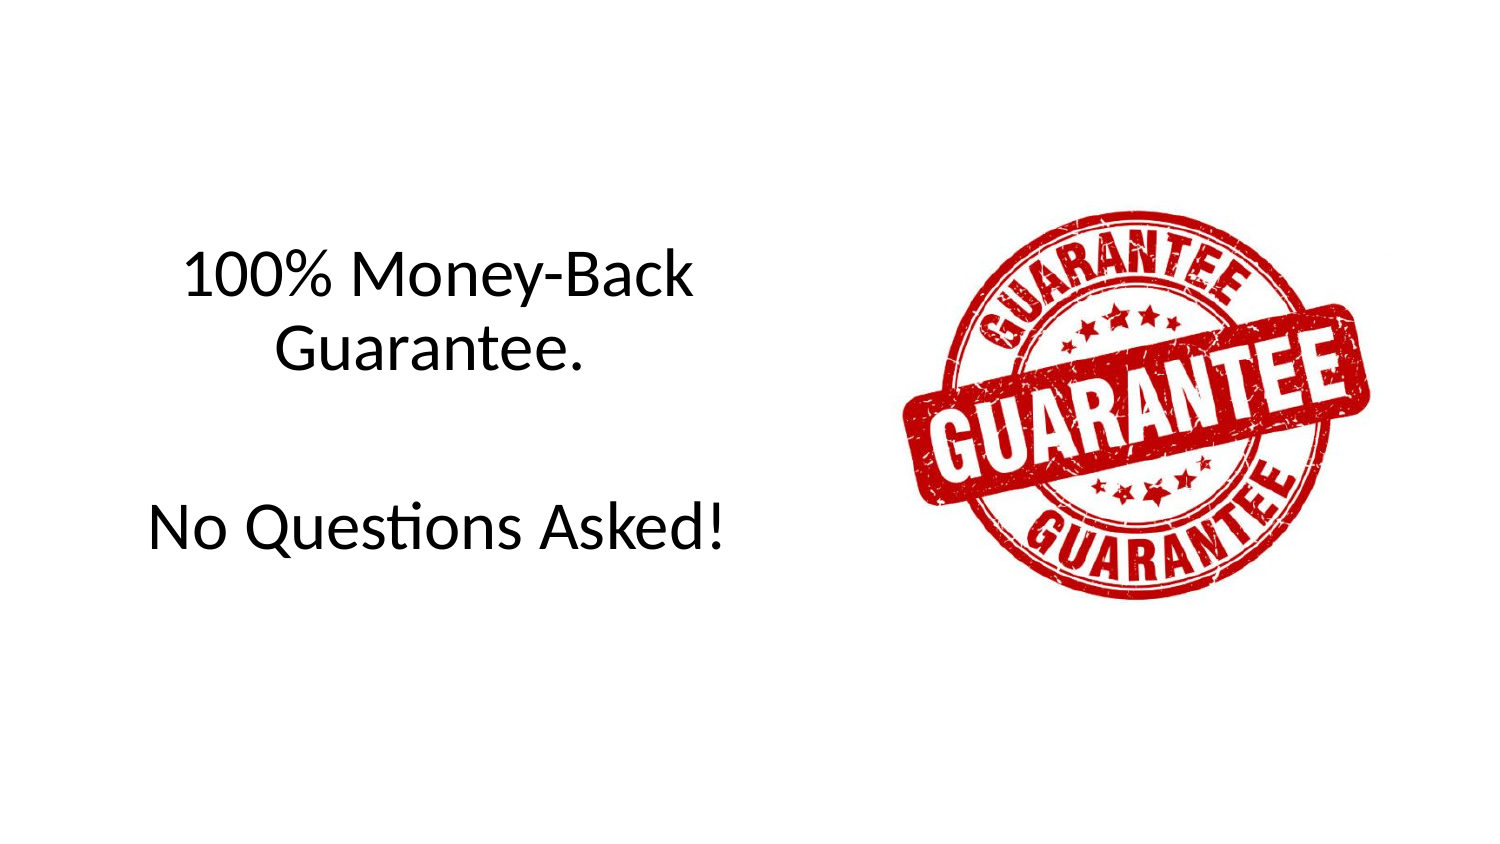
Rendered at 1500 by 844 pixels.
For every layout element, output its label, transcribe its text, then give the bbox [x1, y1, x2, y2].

picture [867, 200, 1393, 605]
list 100% Money-Back Guarantee. No Questions Asked! [123, 229, 753, 651]
